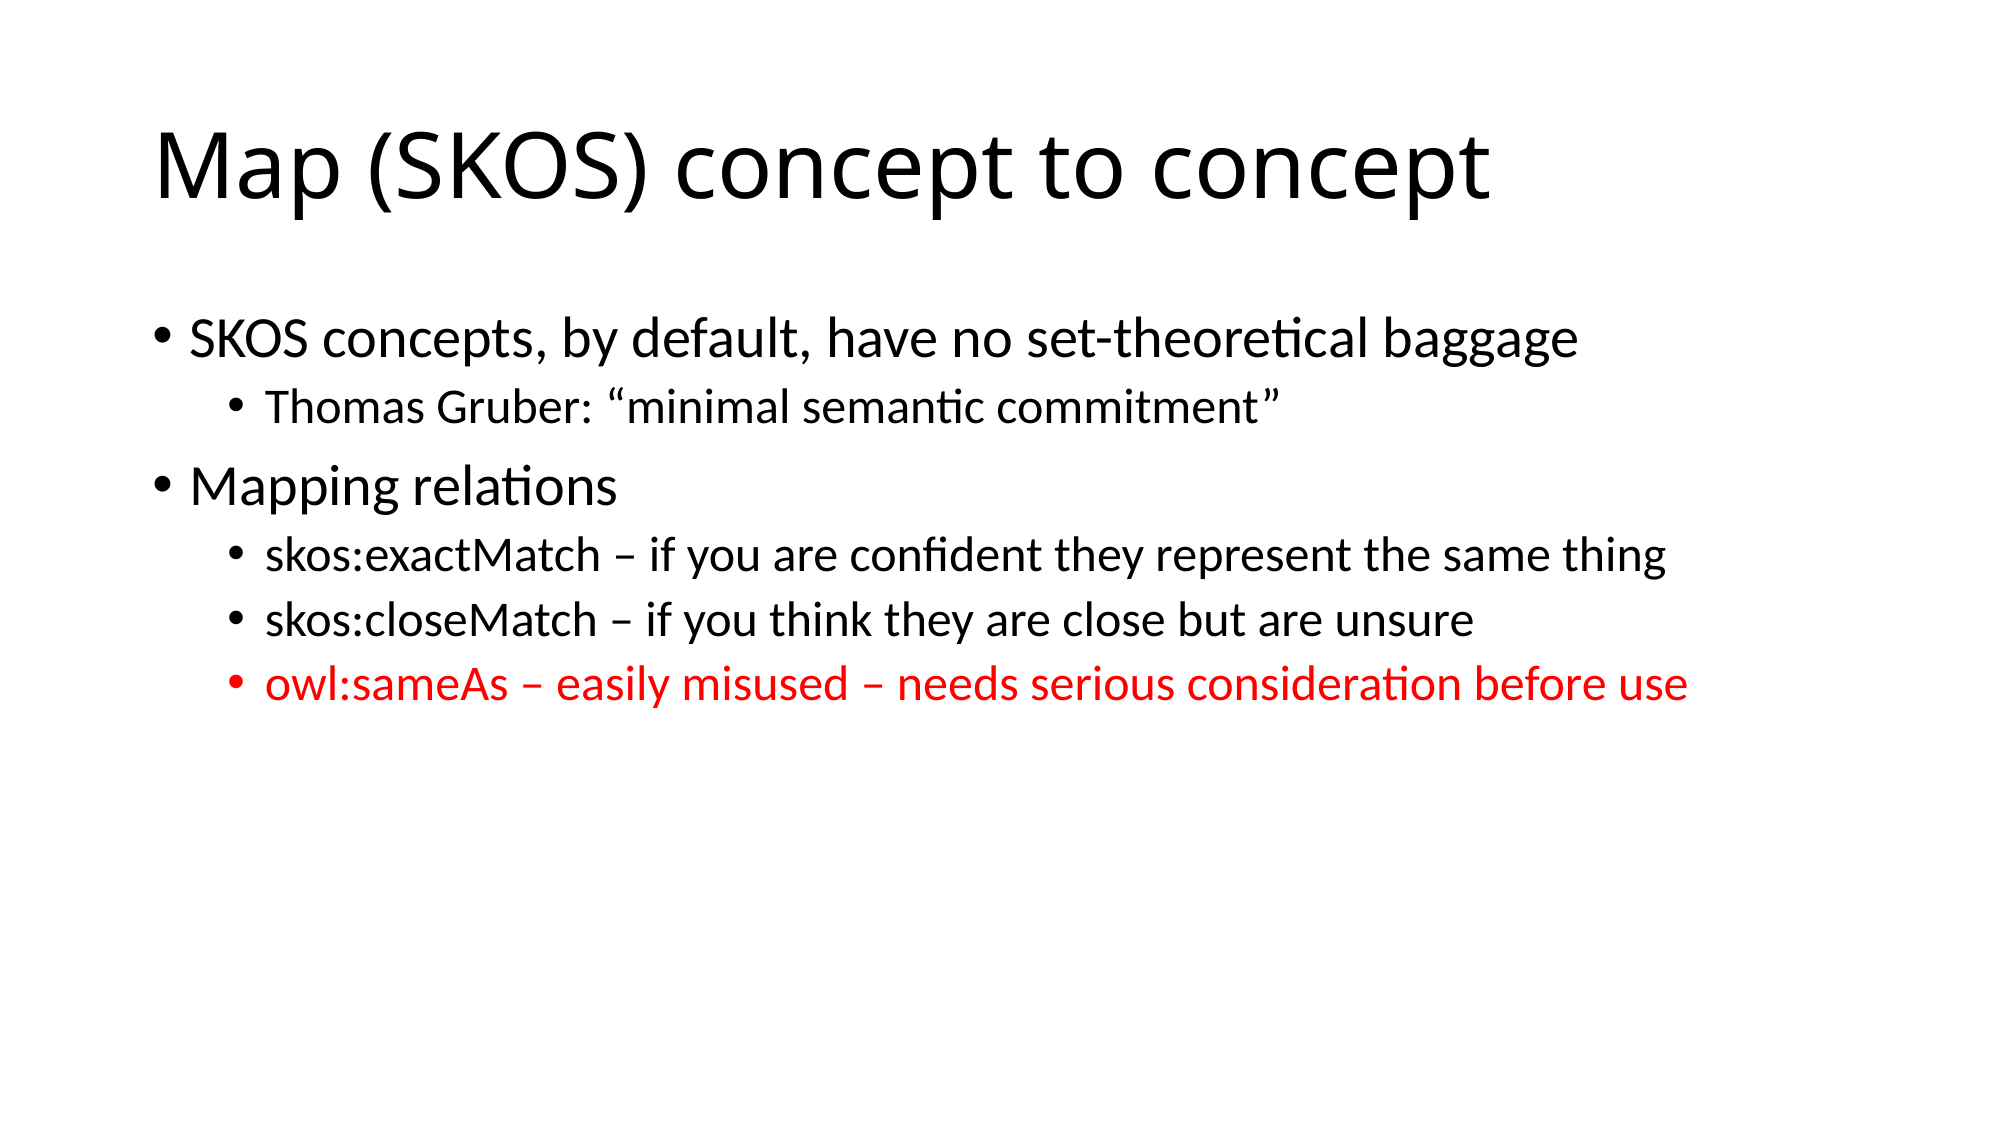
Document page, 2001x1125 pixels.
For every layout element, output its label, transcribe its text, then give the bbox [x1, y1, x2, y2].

list SKOS concepts, by default, have no set-theoretical baggage Thomas Gruber: “minimal semantic commitment” Mapping relations skos:exactMatch – if you are confident they represent the same thing skos:closeMatch – if you think they are close but are unsure owl:sameAs – easily misused – needs serious consideration before use [137, 299, 1863, 1014]
title Map (SKOS) concept to concept [137, 59, 1863, 278]
